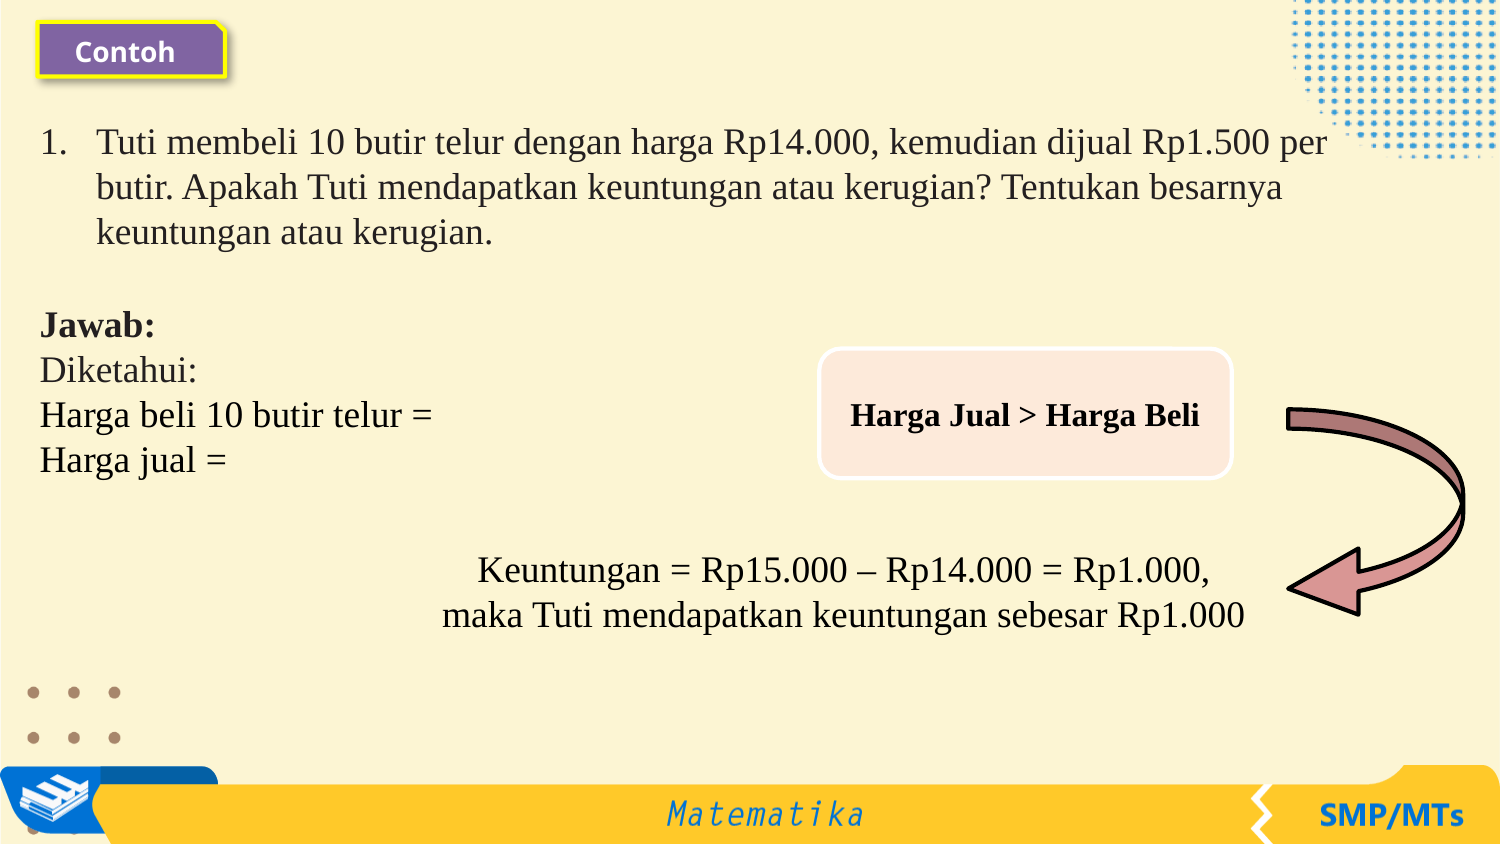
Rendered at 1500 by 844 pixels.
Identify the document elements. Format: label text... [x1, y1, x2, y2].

text_box [1286, 407, 1466, 617]
text_box Harga Jual > Harga Beli [817, 346, 1234, 481]
text_box Keuntungan = Rp15.000 – Rp14.000 = Rp1.000, maka Tuti mendapatkan keuntungan sebesar Rp1.000 [412, 537, 1276, 643]
text_box Contoh [35, 19, 228, 79]
text_box Tuti membeli 10 butir telur dengan harga Rp14.000, kemudian dijual Rp1.500 per butir. Apakah Tuti mendapatkan keuntungan atau kerugian? Tentukan besarnya keuntungan atau kerugian. [24, 109, 1400, 260]
picture [0, 0, 1500, 844]
